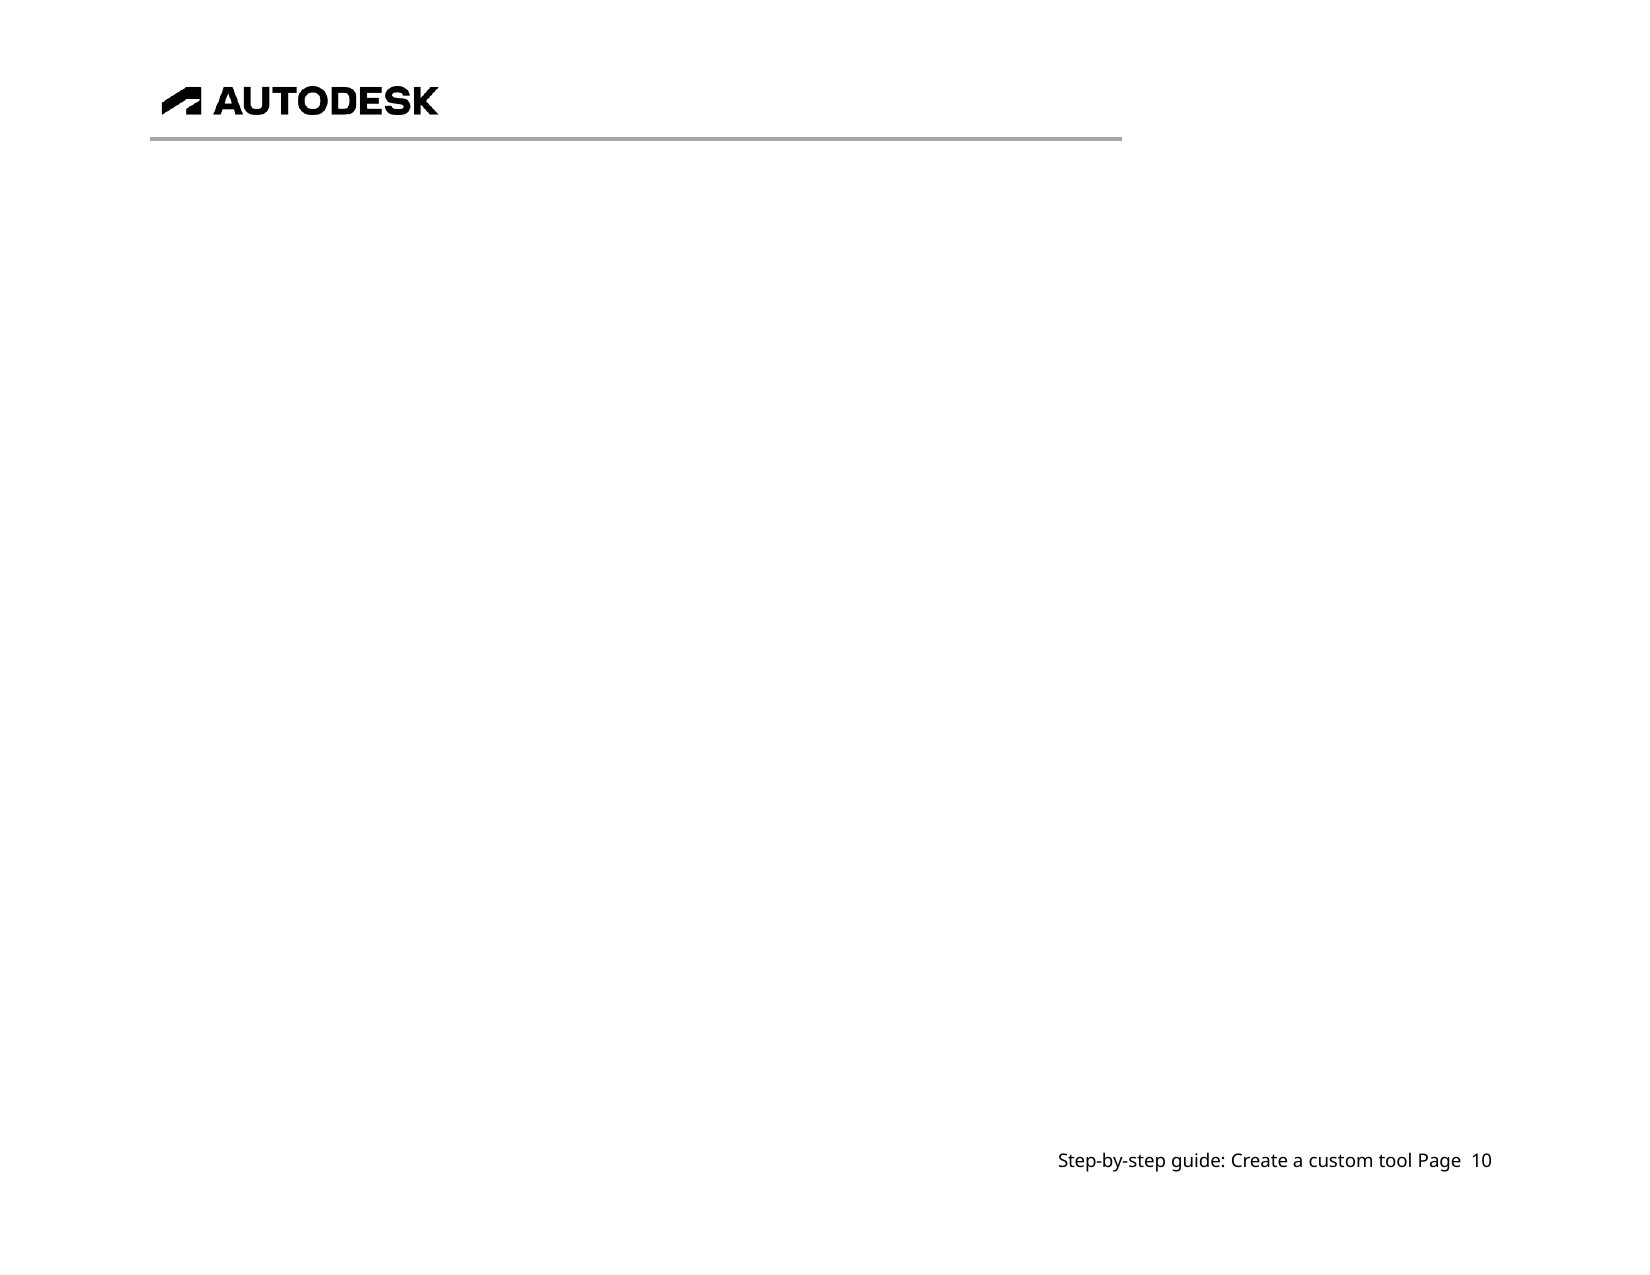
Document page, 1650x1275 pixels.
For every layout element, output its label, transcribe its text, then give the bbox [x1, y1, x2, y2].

picture [161, 86, 439, 115]
slide_number Step-by-step guide: Create a custom tool Page 10 [1056, 1145, 1509, 1275]
